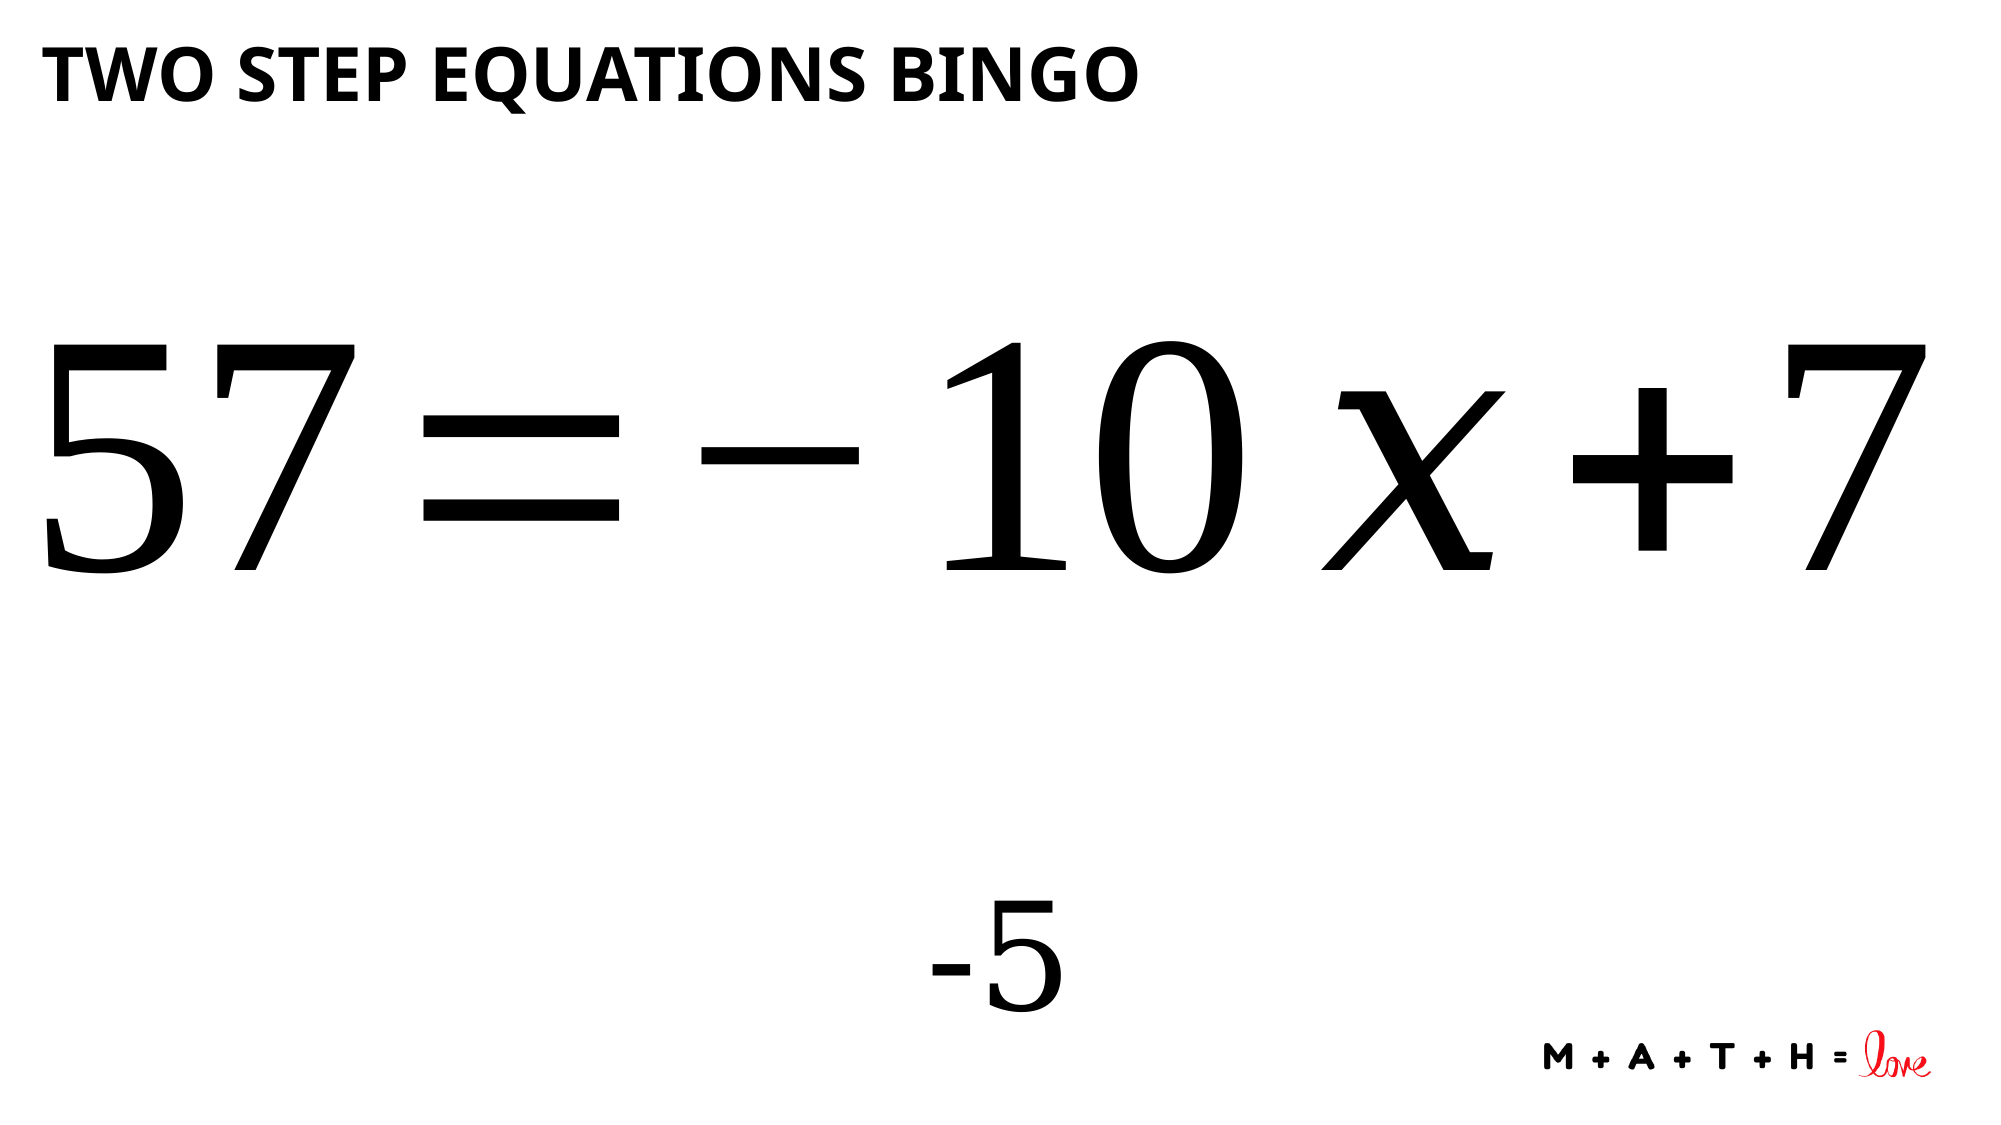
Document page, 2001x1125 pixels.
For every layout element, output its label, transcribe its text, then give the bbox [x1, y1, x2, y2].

picture [1528, 1026, 1941, 1082]
text_box -5 [894, 928, 1106, 972]
text_box TWO STEP EQUATIONS BINGO [27, 18, 1323, 124]
